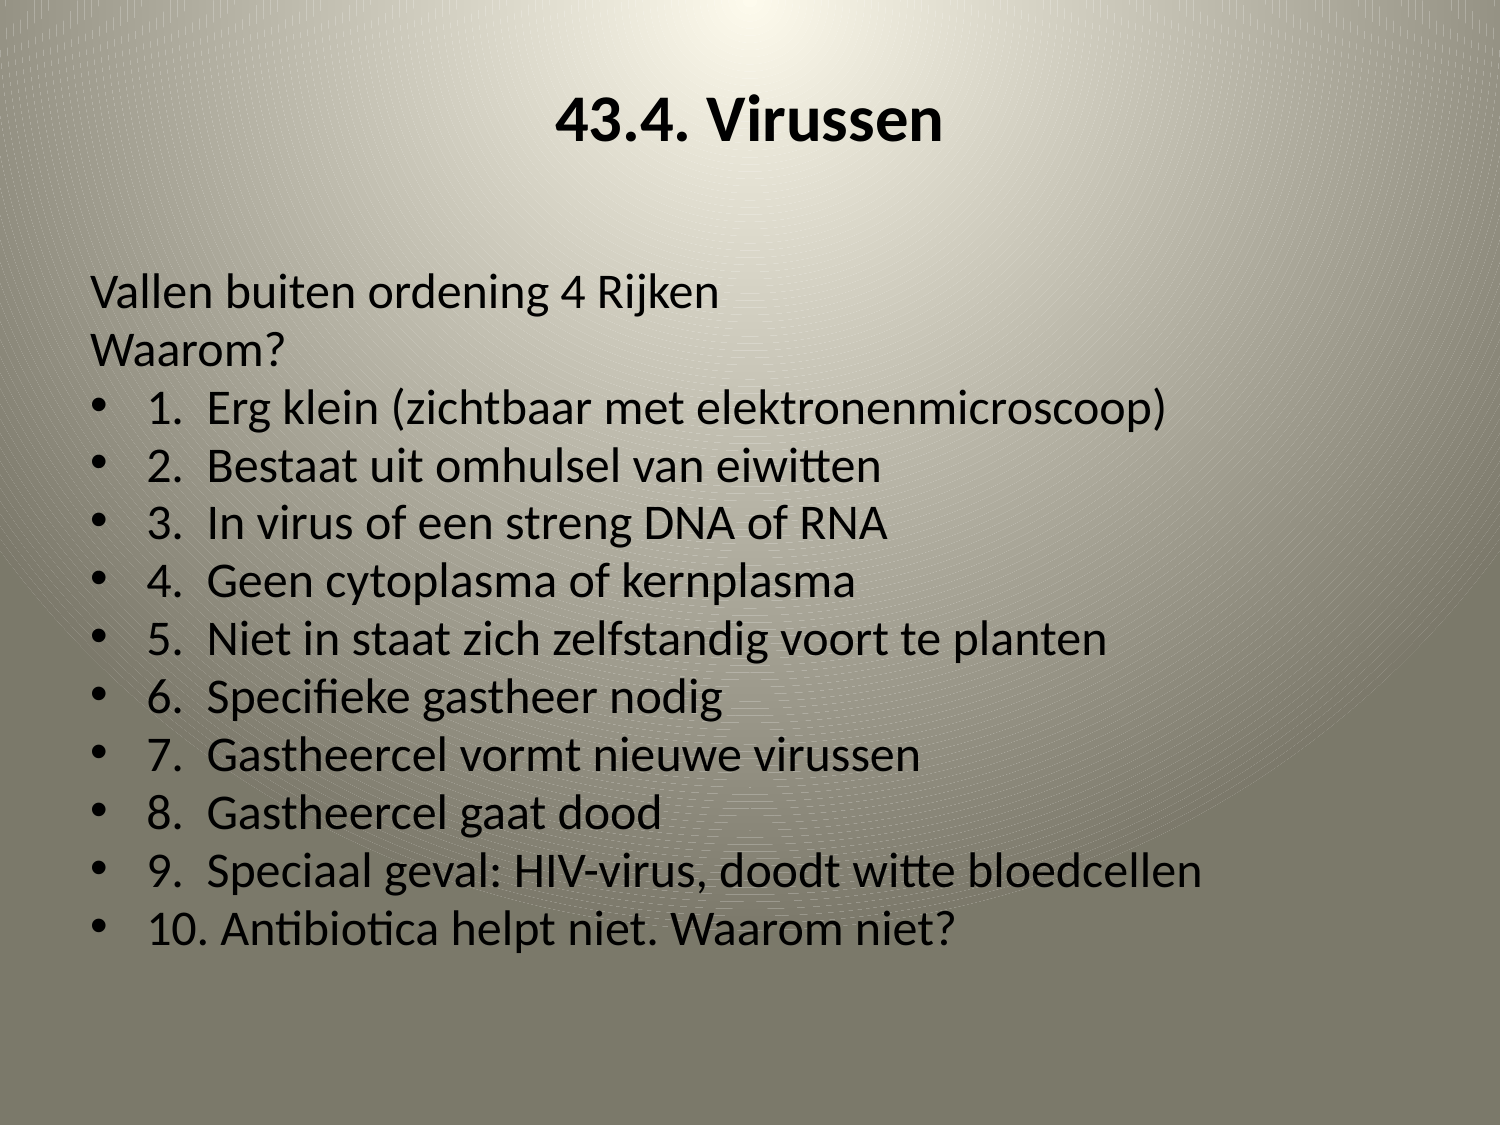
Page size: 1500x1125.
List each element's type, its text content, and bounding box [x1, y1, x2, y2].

list Vallen buiten ordening 4 Rijken Waarom? 1. Erg klein (zichtbaar met elektronenmicroscoop) 2. Bestaat uit omhulsel van eiwitten 3. In virus of een streng DNA of RNA 4. Geen cytoplasma of kernplasma 5. Niet in staat zich zelfstandig voort te planten 6. Specifieke gastheer nodig 7. Gastheercel vormt nieuwe virussen 8. Gastheercel gaat dood 9. Speciaal geval: HIV-virus, doodt witte bloedcellen 10. Antibiotica helpt niet. Waarom niet? [75, 262, 1425, 1005]
title 43.4. Virussen [75, 45, 1425, 185]
